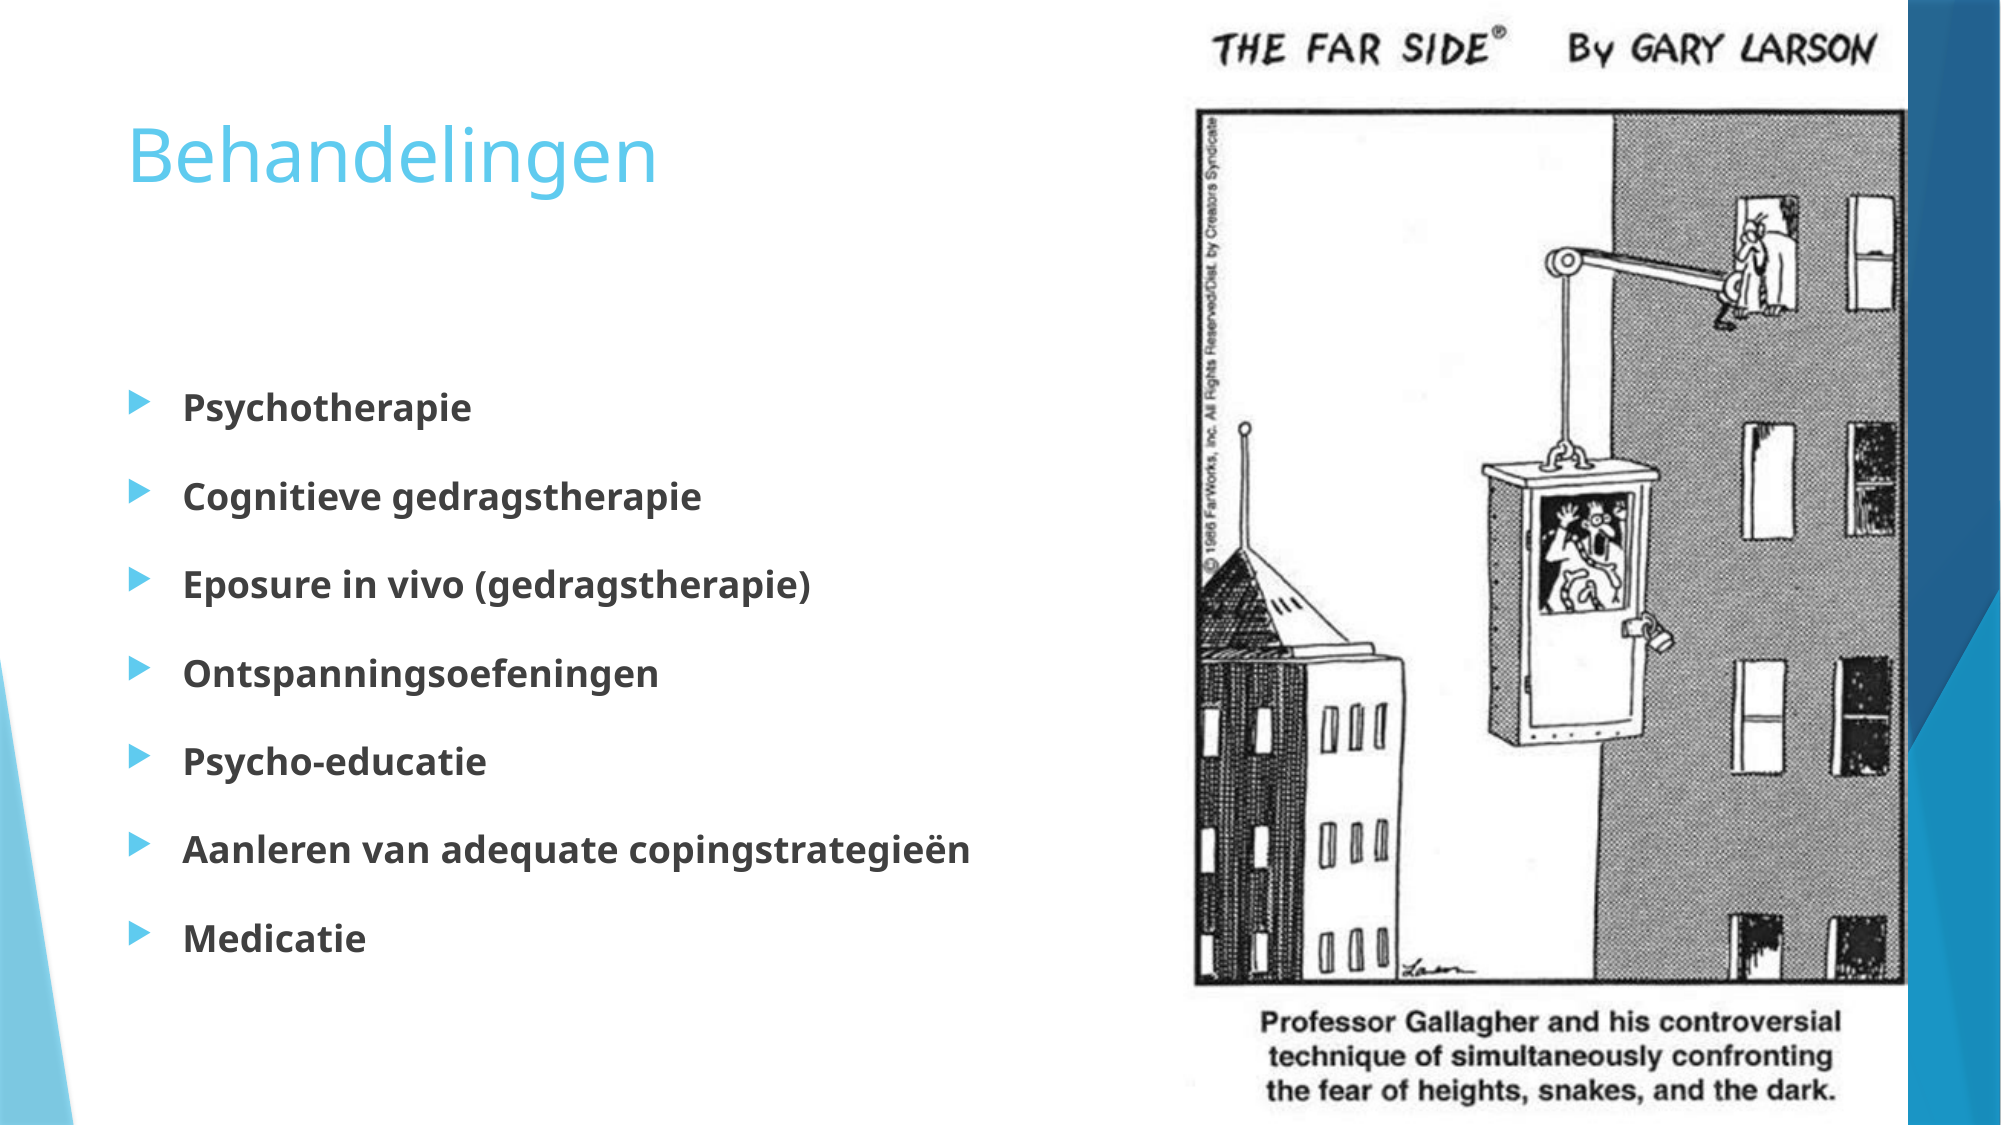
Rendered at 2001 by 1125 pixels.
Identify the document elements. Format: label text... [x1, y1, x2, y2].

picture [1182, 0, 1908, 1125]
title Behandelingen [111, 99, 1178, 317]
list Psychotherapie Cognitieve gedragstherapie Eposure in vivo (gedragstherapie) Ontspanningsoefeningen Psycho-educatie Aanleren van adequate copingstrategieën Medicatie [111, 354, 1178, 992]
